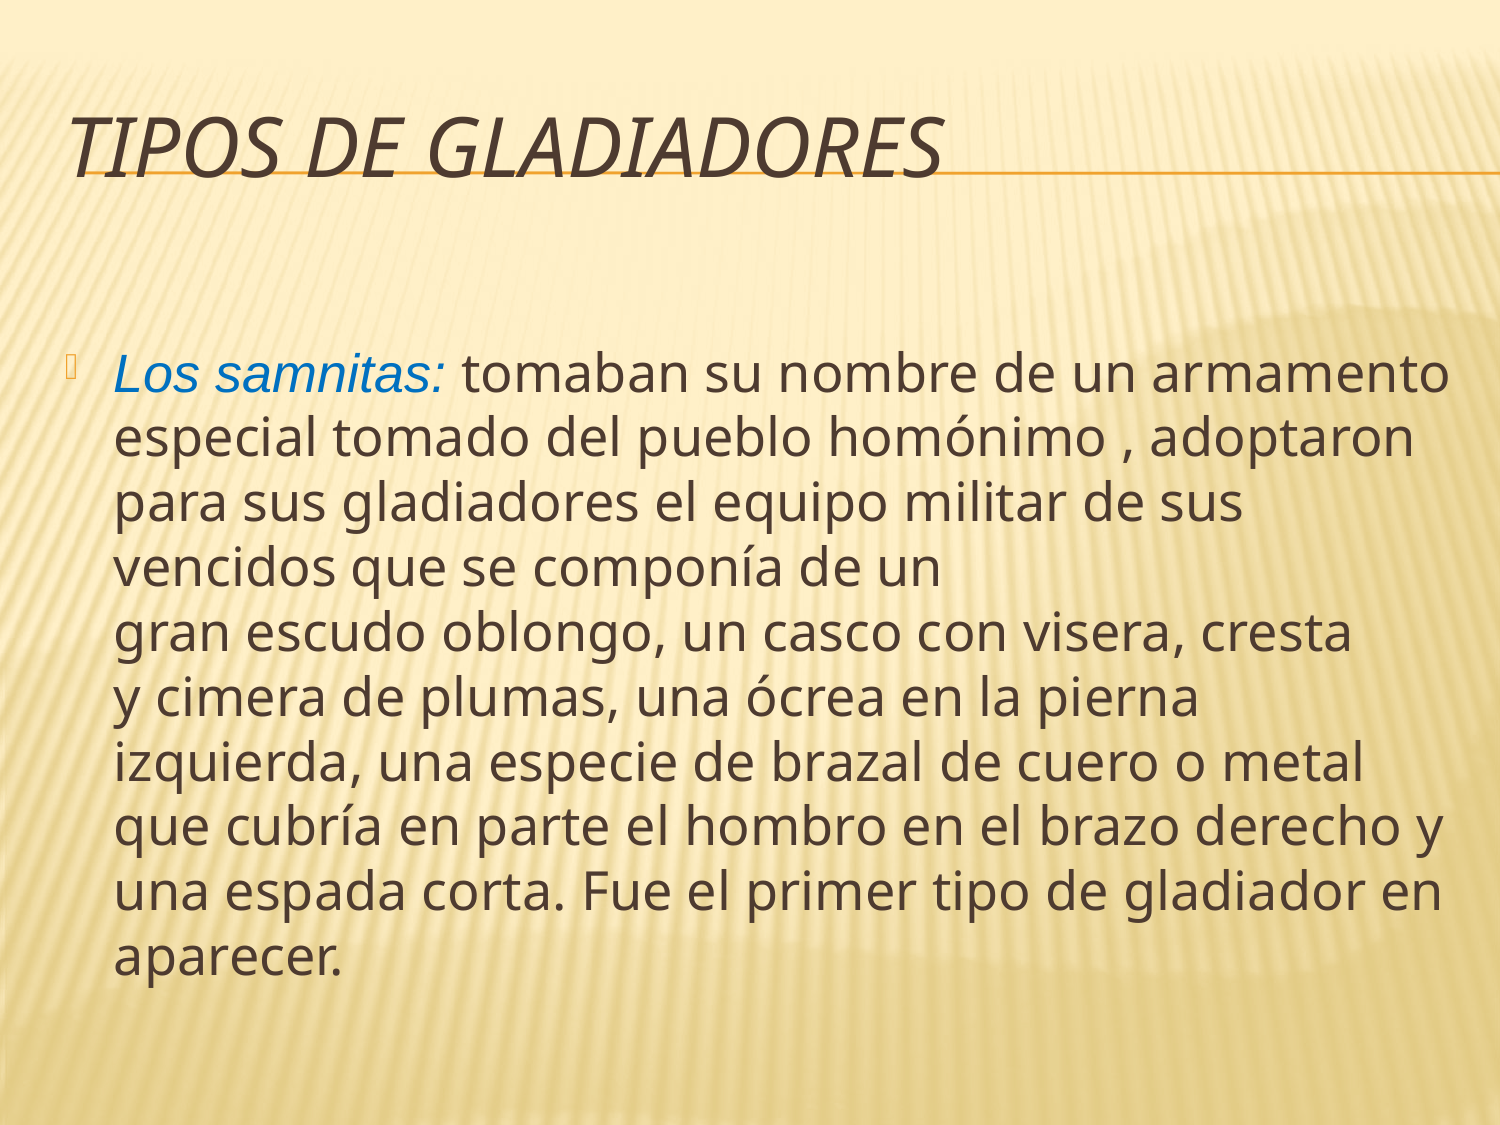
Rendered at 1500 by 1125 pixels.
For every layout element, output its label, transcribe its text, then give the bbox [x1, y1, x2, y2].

list Los samnitas: tomaban su nombre de un armamento especial tomado del pueblo homónimo , adoptaron para sus gladiadores el equipo militar de sus vencidos que se componía de un gran escudo oblongo, un casco con visera, cresta y cimera de plumas, una ócrea en la pierna izquierda, una especie de brazal de cuero o metal que cubría en parte el hombro en el brazo derecho y una espada corta. Fue el primer tipo de gladiador en aparecer. [50, 254, 1475, 998]
title Tipos de gladiadores [50, 75, 1475, 213]
